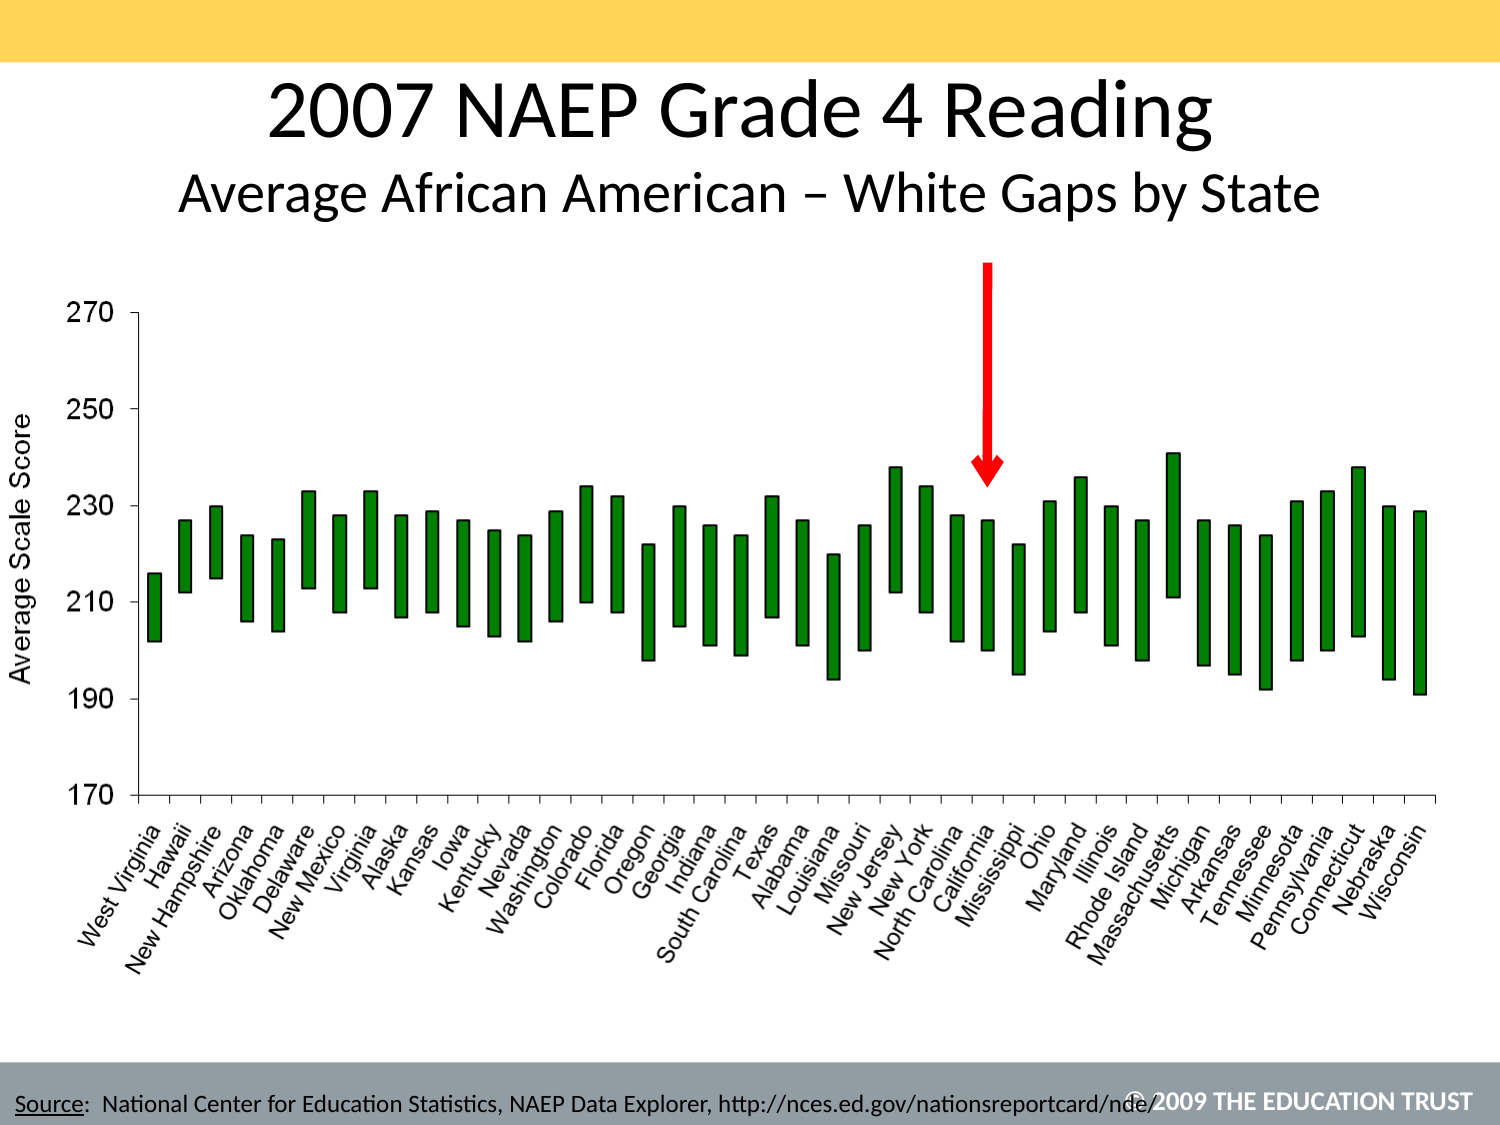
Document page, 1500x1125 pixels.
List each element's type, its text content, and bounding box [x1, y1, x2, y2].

text_box Source: National Center for Education Statistics, NAEP Data Explorer, http://nces.ed.gov/nationsreportcard/nde/ [0, 1079, 1400, 1125]
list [0, 268, 1456, 1006]
title 2007 NAEP Grade 4 Reading Average African American – White Gaps by State [74, 44, 1426, 233]
